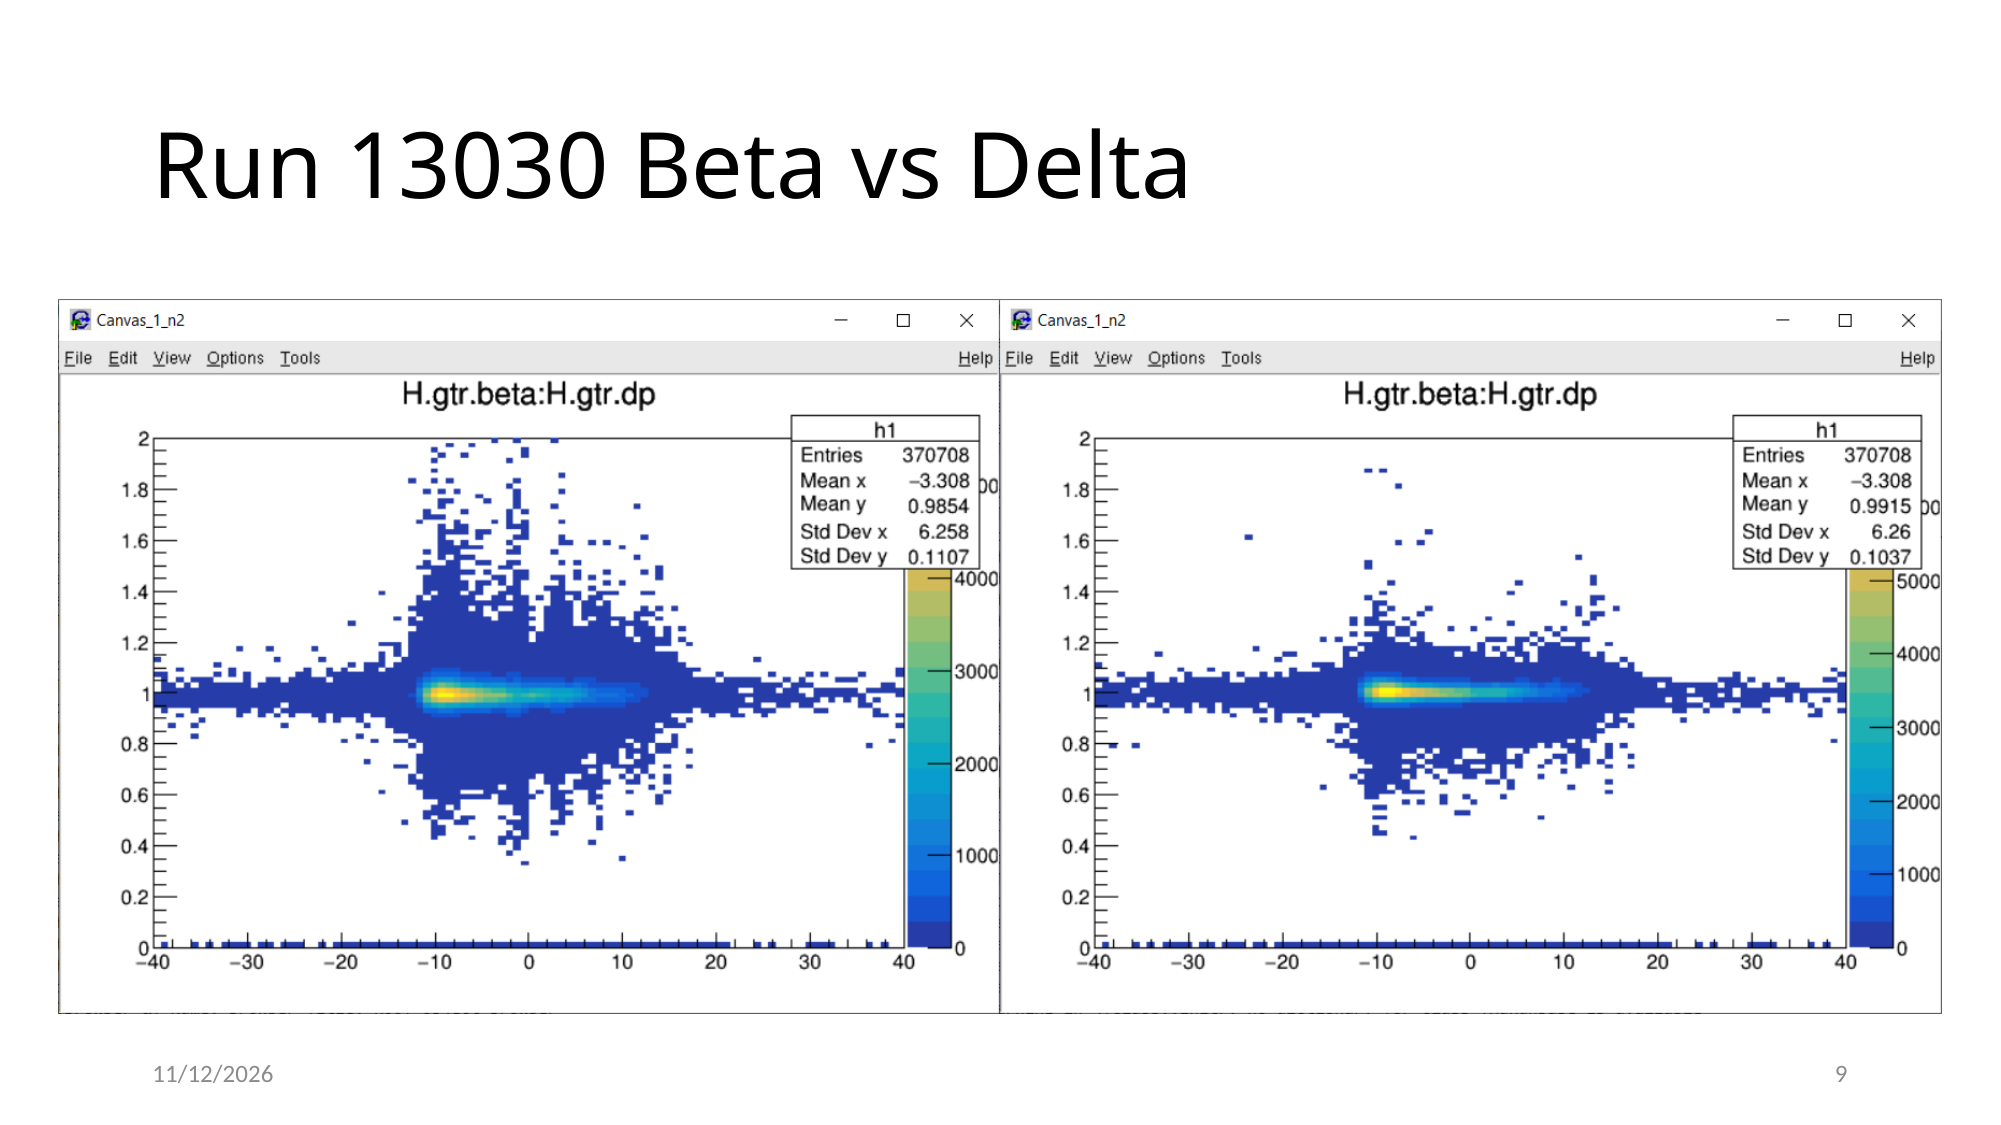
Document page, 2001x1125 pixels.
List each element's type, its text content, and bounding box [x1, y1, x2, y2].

slide_number 9 [1412, 1042, 1863, 1103]
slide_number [137, 1042, 588, 1103]
picture [999, 299, 1942, 1014]
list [58, 299, 999, 1014]
title Run 13030 Beta vs Delta [137, 59, 1863, 278]
